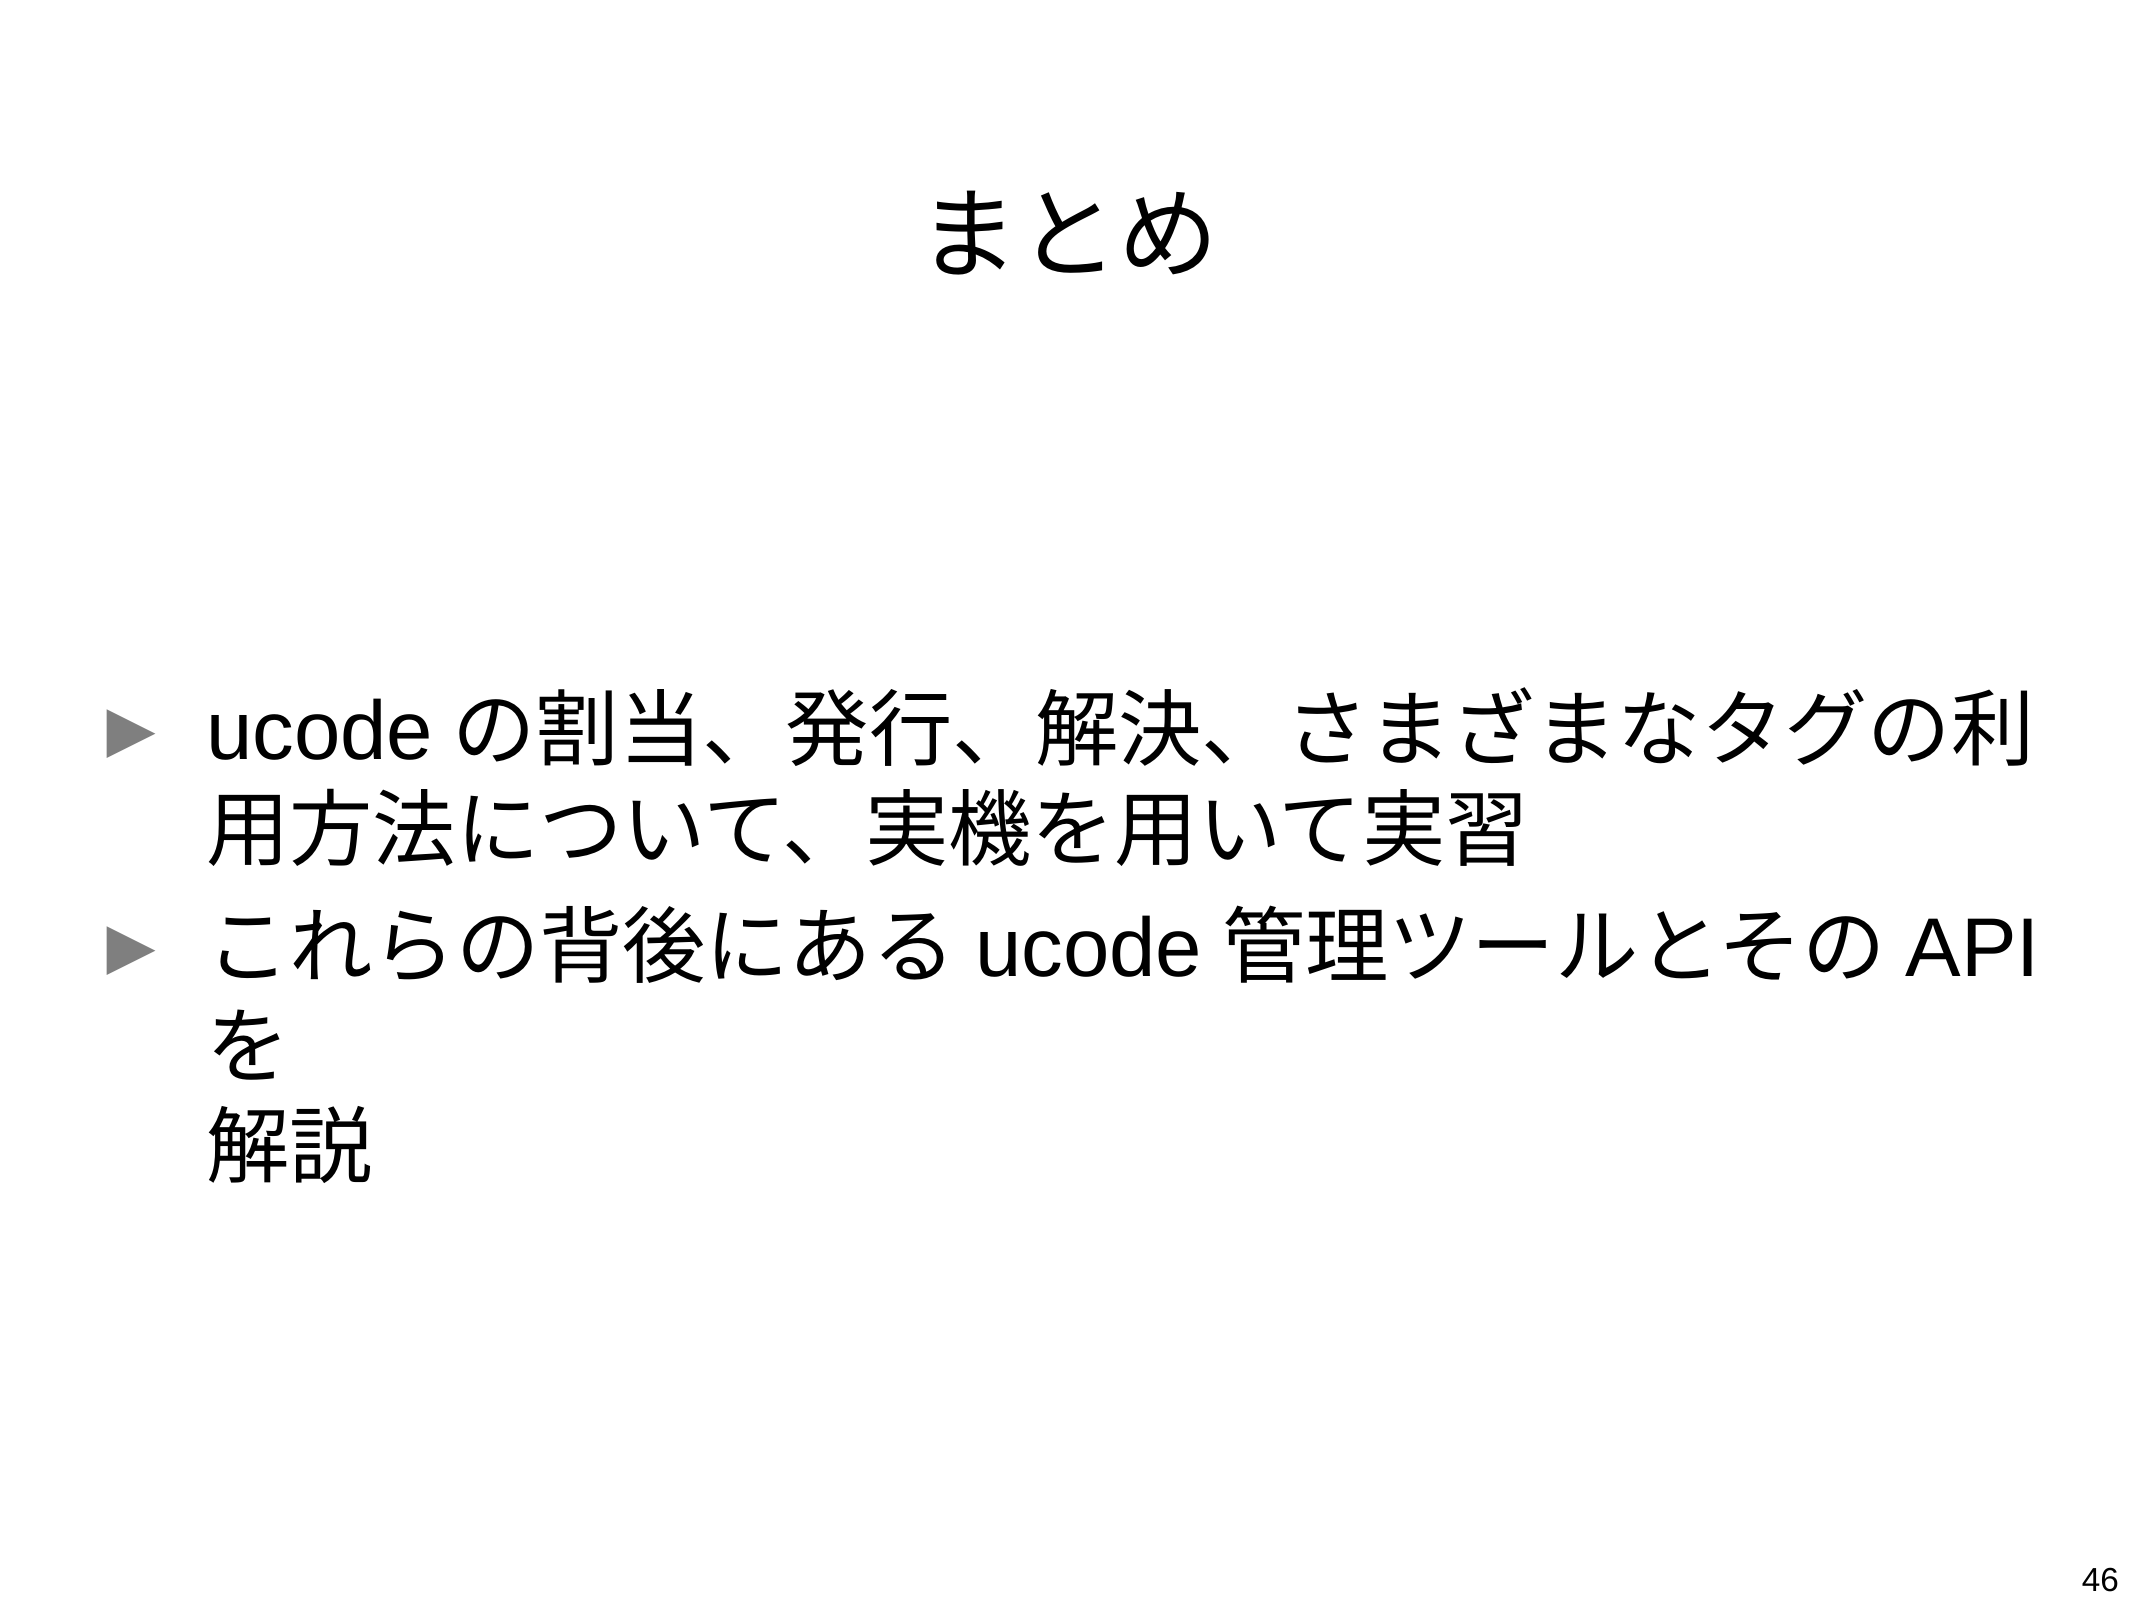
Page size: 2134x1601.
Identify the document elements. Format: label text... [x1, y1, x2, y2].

title まとめ [62, 107, 2075, 351]
list ucodeの割当、発行、解決、さまざまなタグの利用方法について、実機を用いて実習 これらの背後にあるucode管理ツールとそのAPIを 解説 [62, 351, 2075, 1518]
slide_number 46 [1635, 1549, 2134, 1601]
